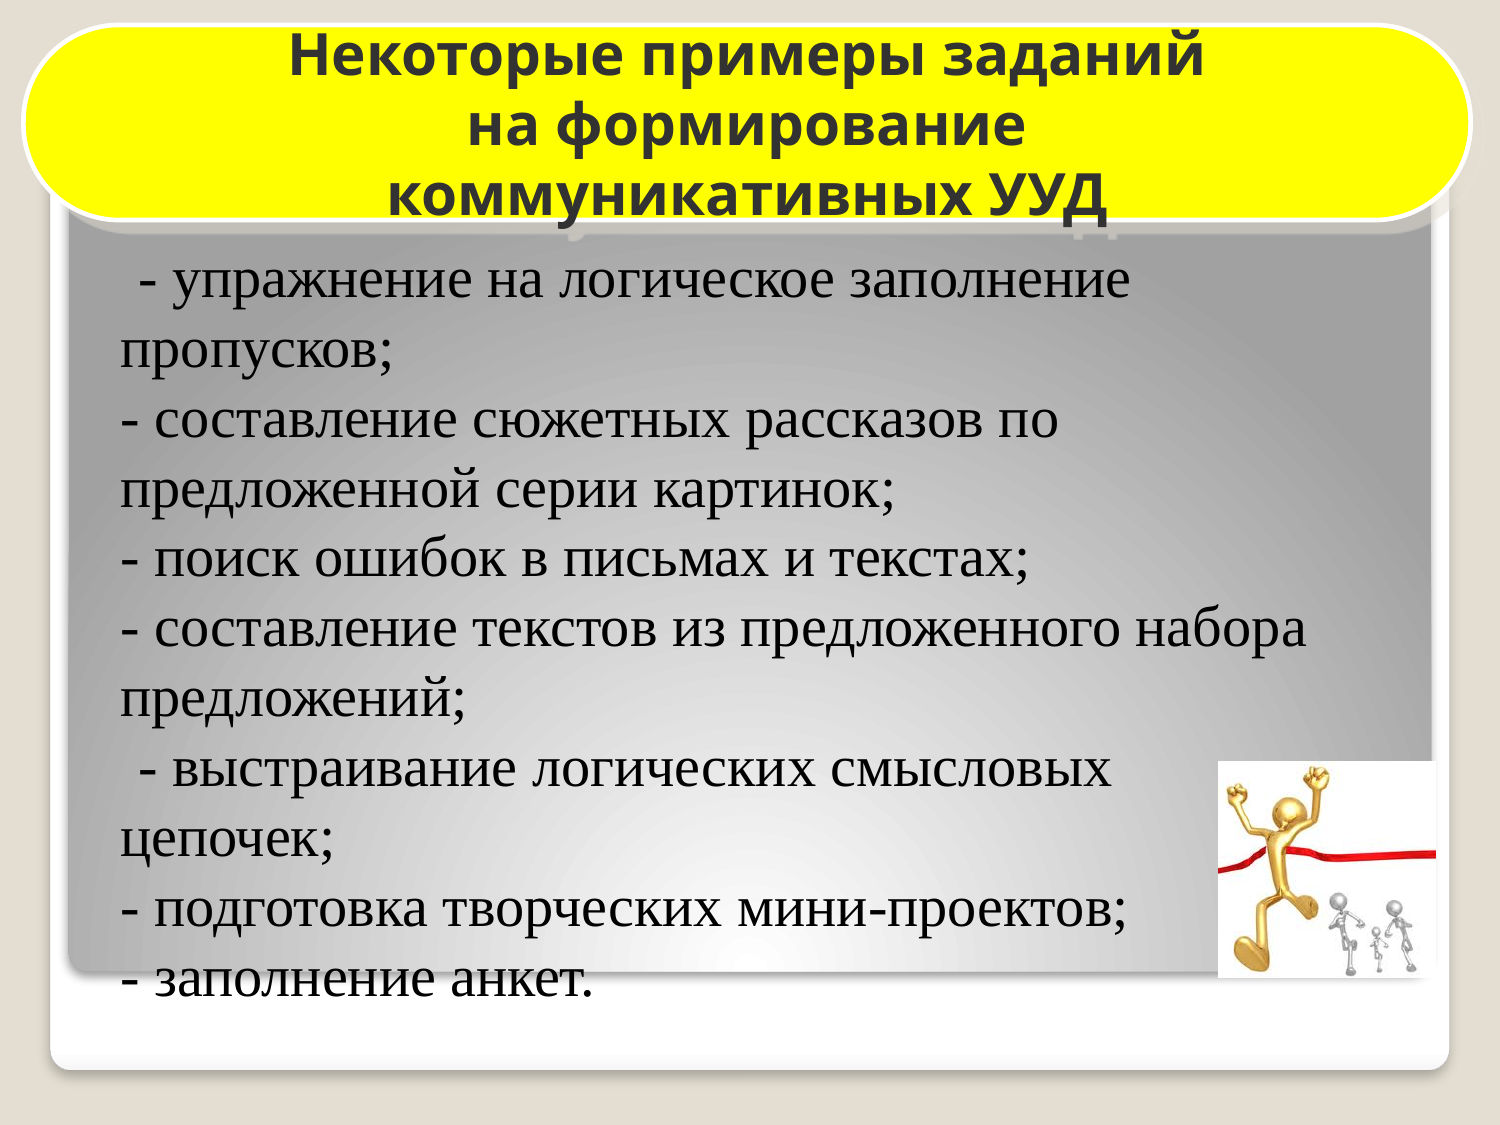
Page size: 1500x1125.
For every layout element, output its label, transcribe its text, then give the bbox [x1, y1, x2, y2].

text_box - упражнение на логическое заполнение пропусков; - составление сюжетных рассказов по предложенной серии картинок; - поиск ошибок в письмах и текстах; - составление текстов из предложенного набора предложений; - выстраивание логических смысловых цепочек; - подготовка творческих мини-проектов; - заполнение анкет. [105, 231, 1336, 1106]
text_box Некоторые примеры заданий на формирование коммуникативных УУД [23, 24, 1471, 221]
picture [1218, 761, 1436, 979]
